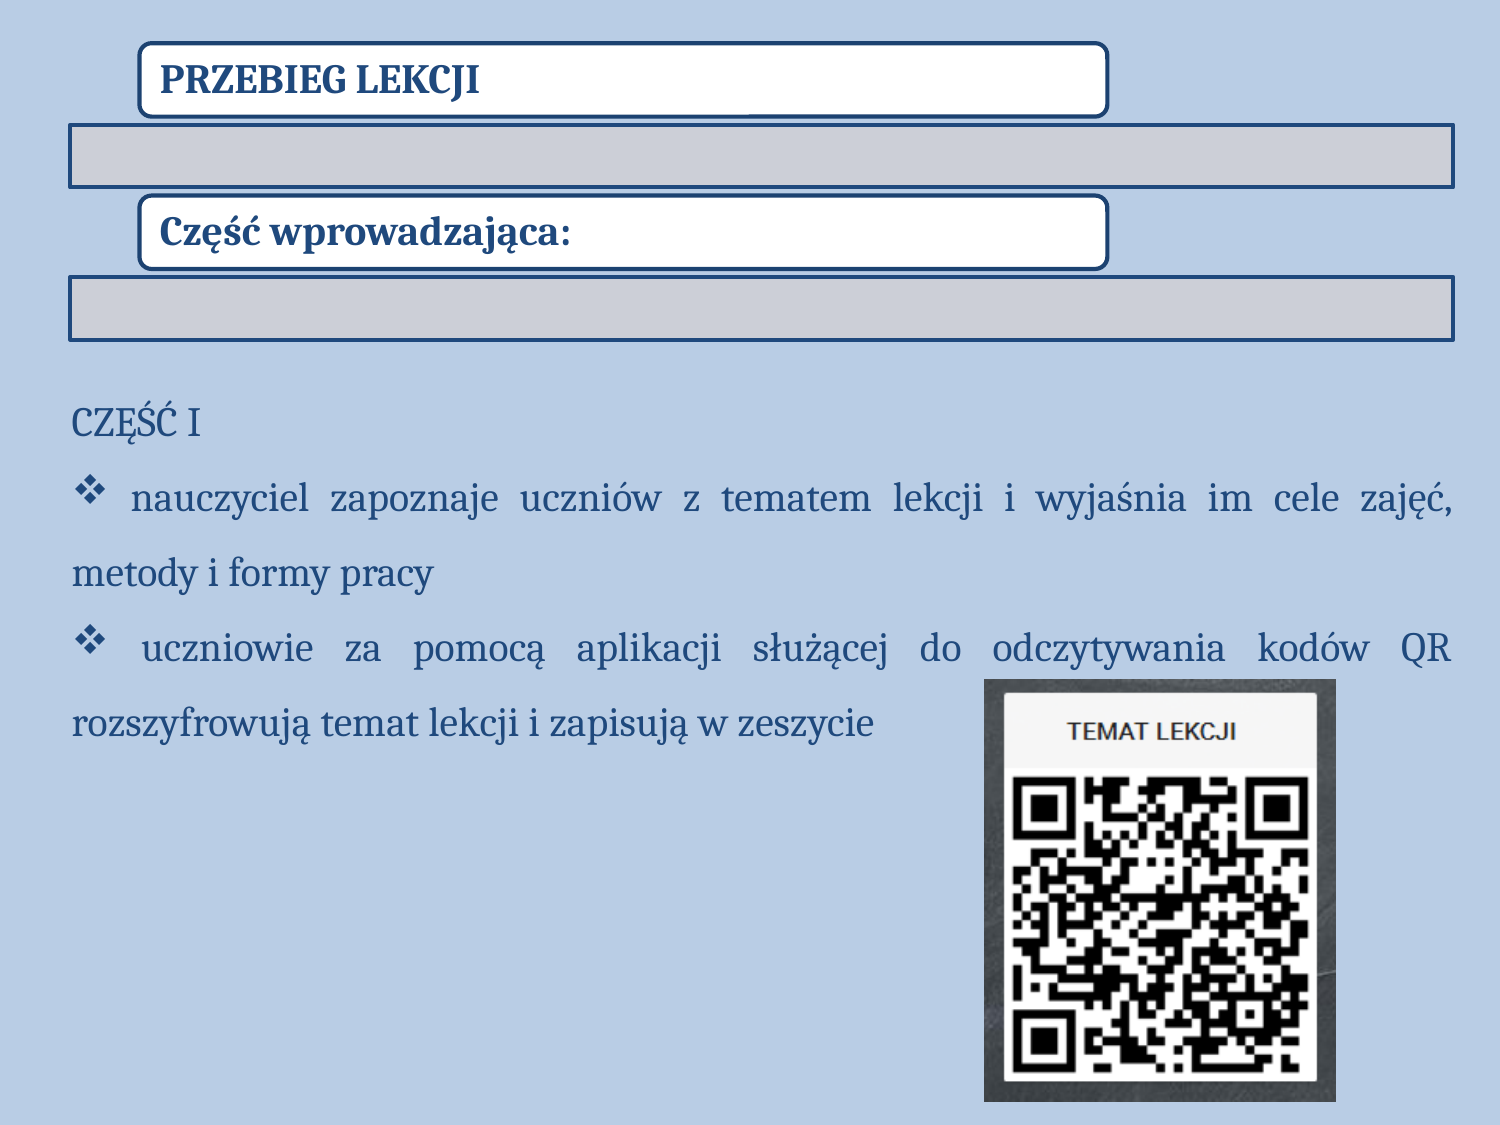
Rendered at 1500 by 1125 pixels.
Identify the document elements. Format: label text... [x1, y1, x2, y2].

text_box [70, 34, 1454, 341]
text_box CZĘŚĆ I nauczyciel zapoznaje uczniów z tematem lekcji i wyjaśnia im cele zajęć, metody i formy pracy uczniowie za pomocą aplikacji służącej do odczytywania kodów QR rozszyfrowują temat lekcji i zapisują w zeszycie [35, 386, 1489, 774]
picture [984, 679, 1337, 1102]
